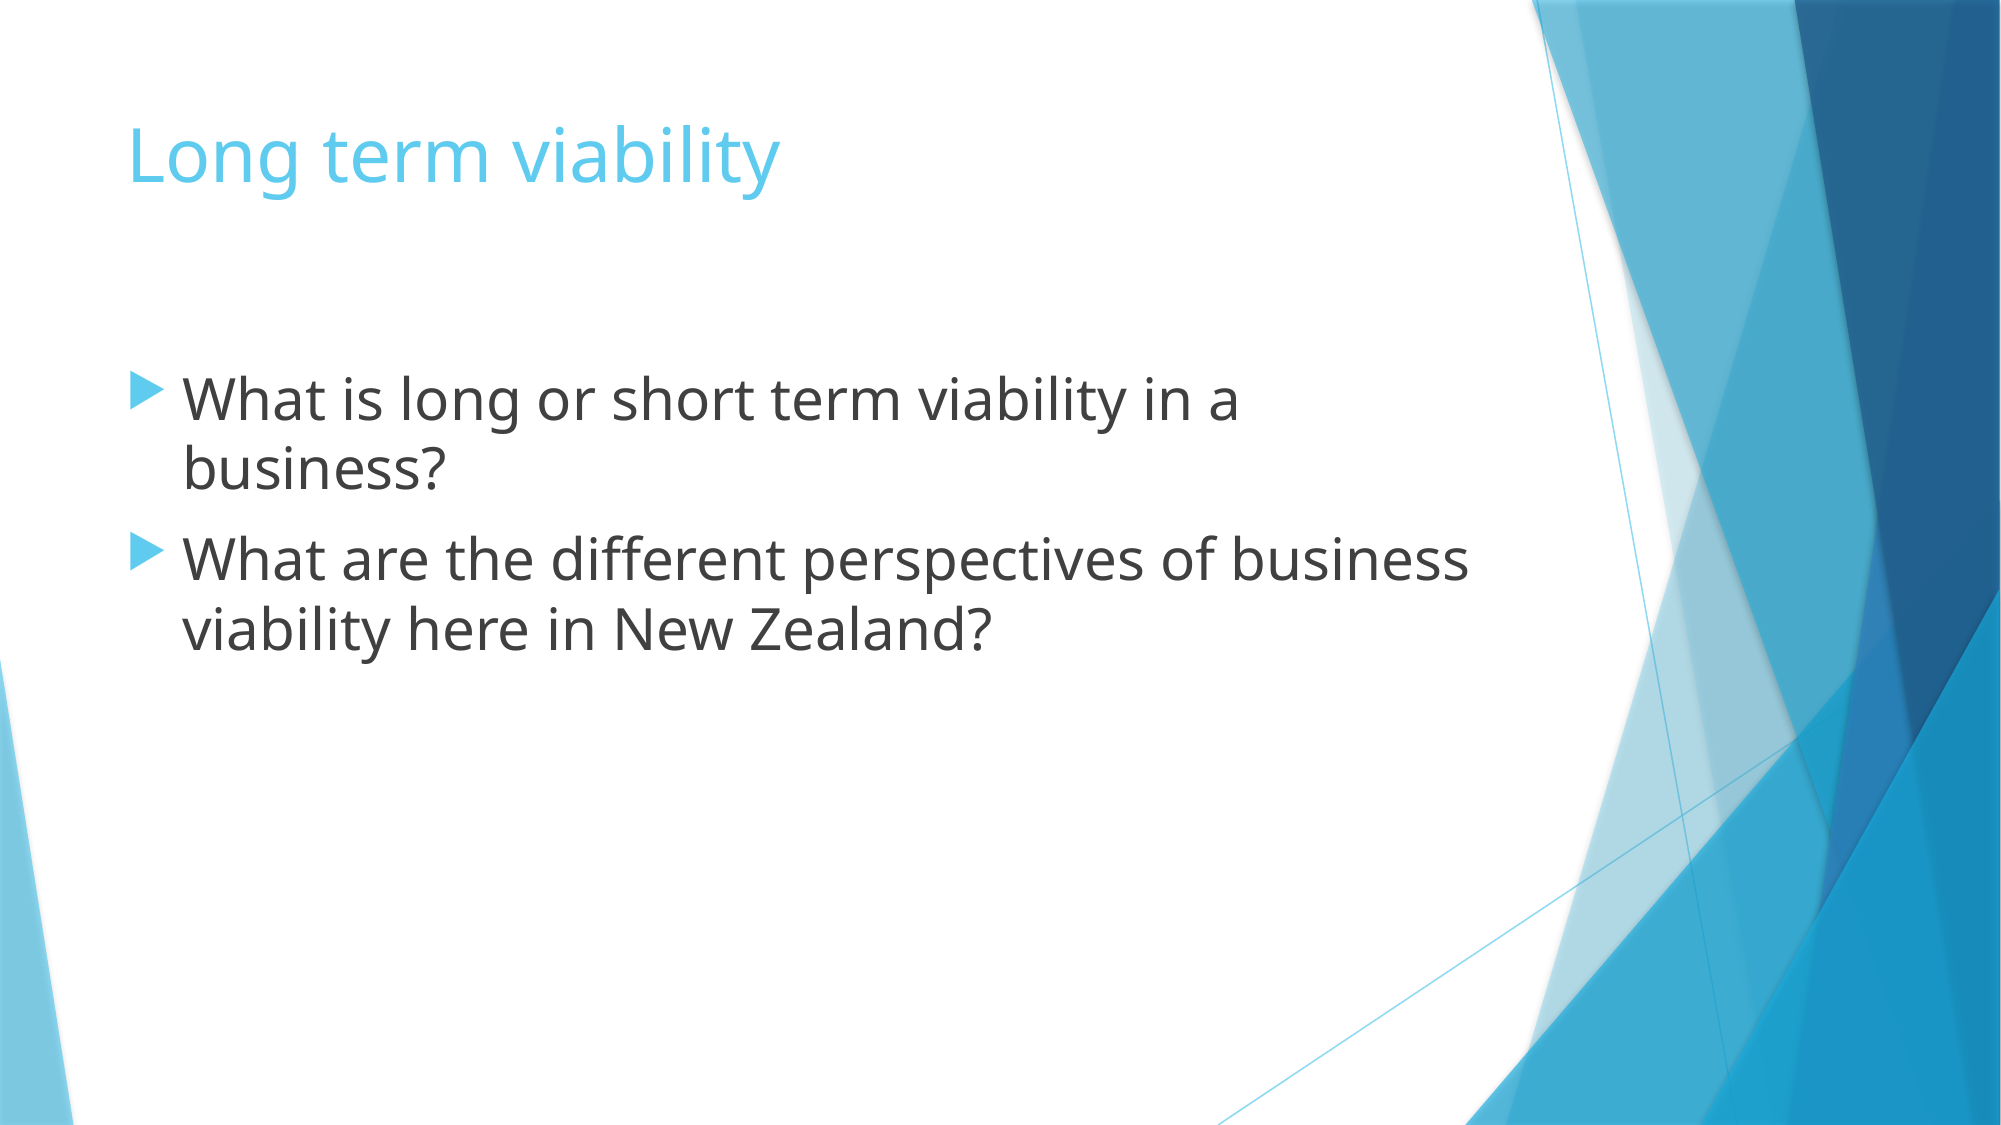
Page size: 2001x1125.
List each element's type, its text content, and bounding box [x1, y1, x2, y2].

list What is long or short term viability in a business? What are the different perspectives of business viability here in New Zealand? [111, 354, 1522, 992]
title Long term viability [111, 99, 1522, 317]
